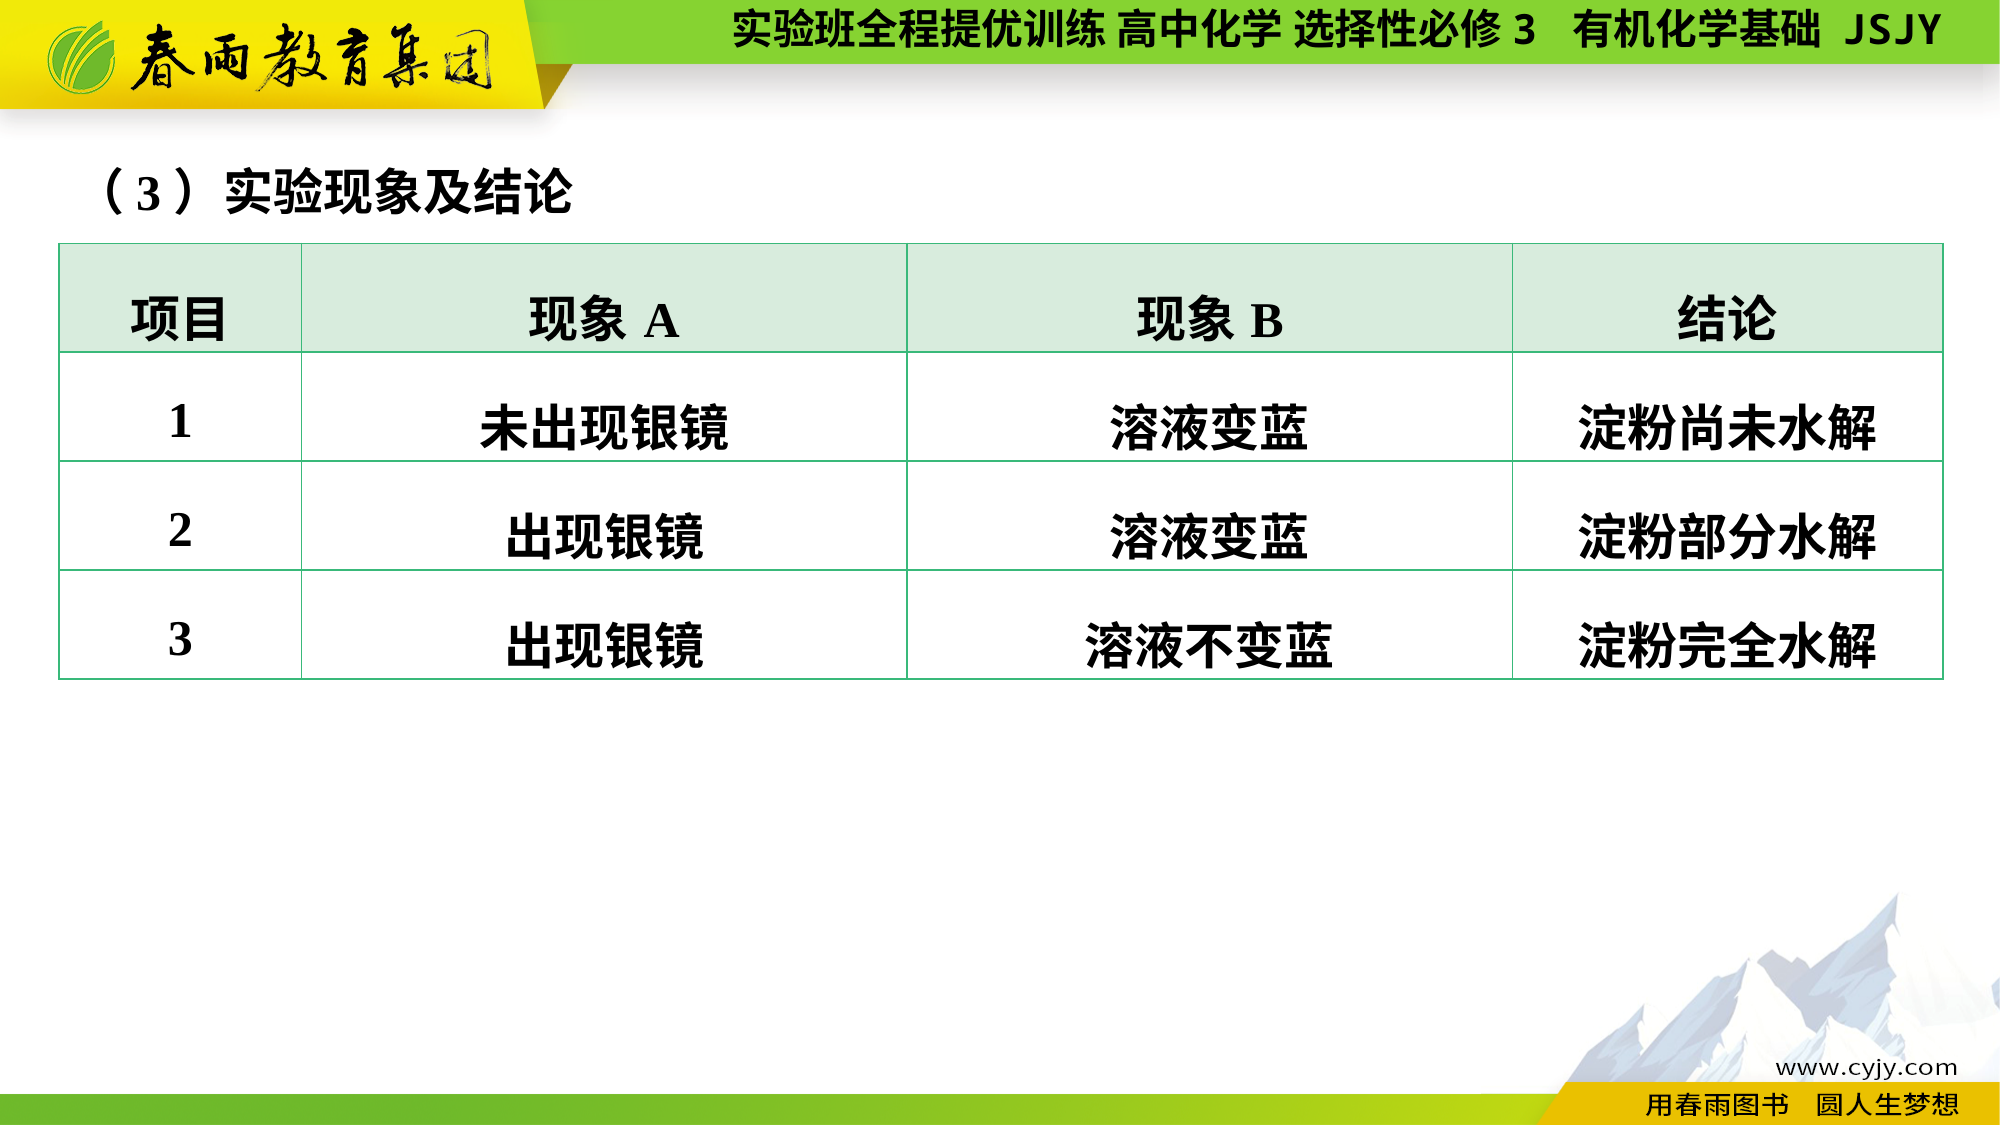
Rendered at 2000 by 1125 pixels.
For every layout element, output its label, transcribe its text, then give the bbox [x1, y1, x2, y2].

table_cell 1 [60, 353, 301, 460]
table_cell 溶液变蓝 [908, 462, 1512, 569]
table_cell 溶液变蓝 [908, 353, 1512, 460]
table_cell 淀粉完全水解 [1513, 571, 1942, 678]
table_header 项目 [60, 244, 301, 351]
table_cell 淀粉部分水解 [1513, 462, 1942, 569]
table_header 现象B [908, 244, 1512, 351]
picture [0, 0, 2000, 1125]
table_cell 出现银镜 [302, 571, 906, 678]
table_header 结论 [1513, 244, 1942, 351]
table_cell 3 [60, 571, 301, 678]
table_cell 出现银镜 [302, 462, 906, 569]
table_header 现象A [302, 244, 906, 351]
list （3）实验现象及结论 [59, 122, 1944, 217]
table_cell 未出现银镜 [302, 353, 906, 460]
table_cell 2 [60, 462, 301, 569]
table_cell 淀粉尚未水解 [1513, 353, 1942, 460]
table_cell 溶液不变蓝 [908, 571, 1512, 678]
